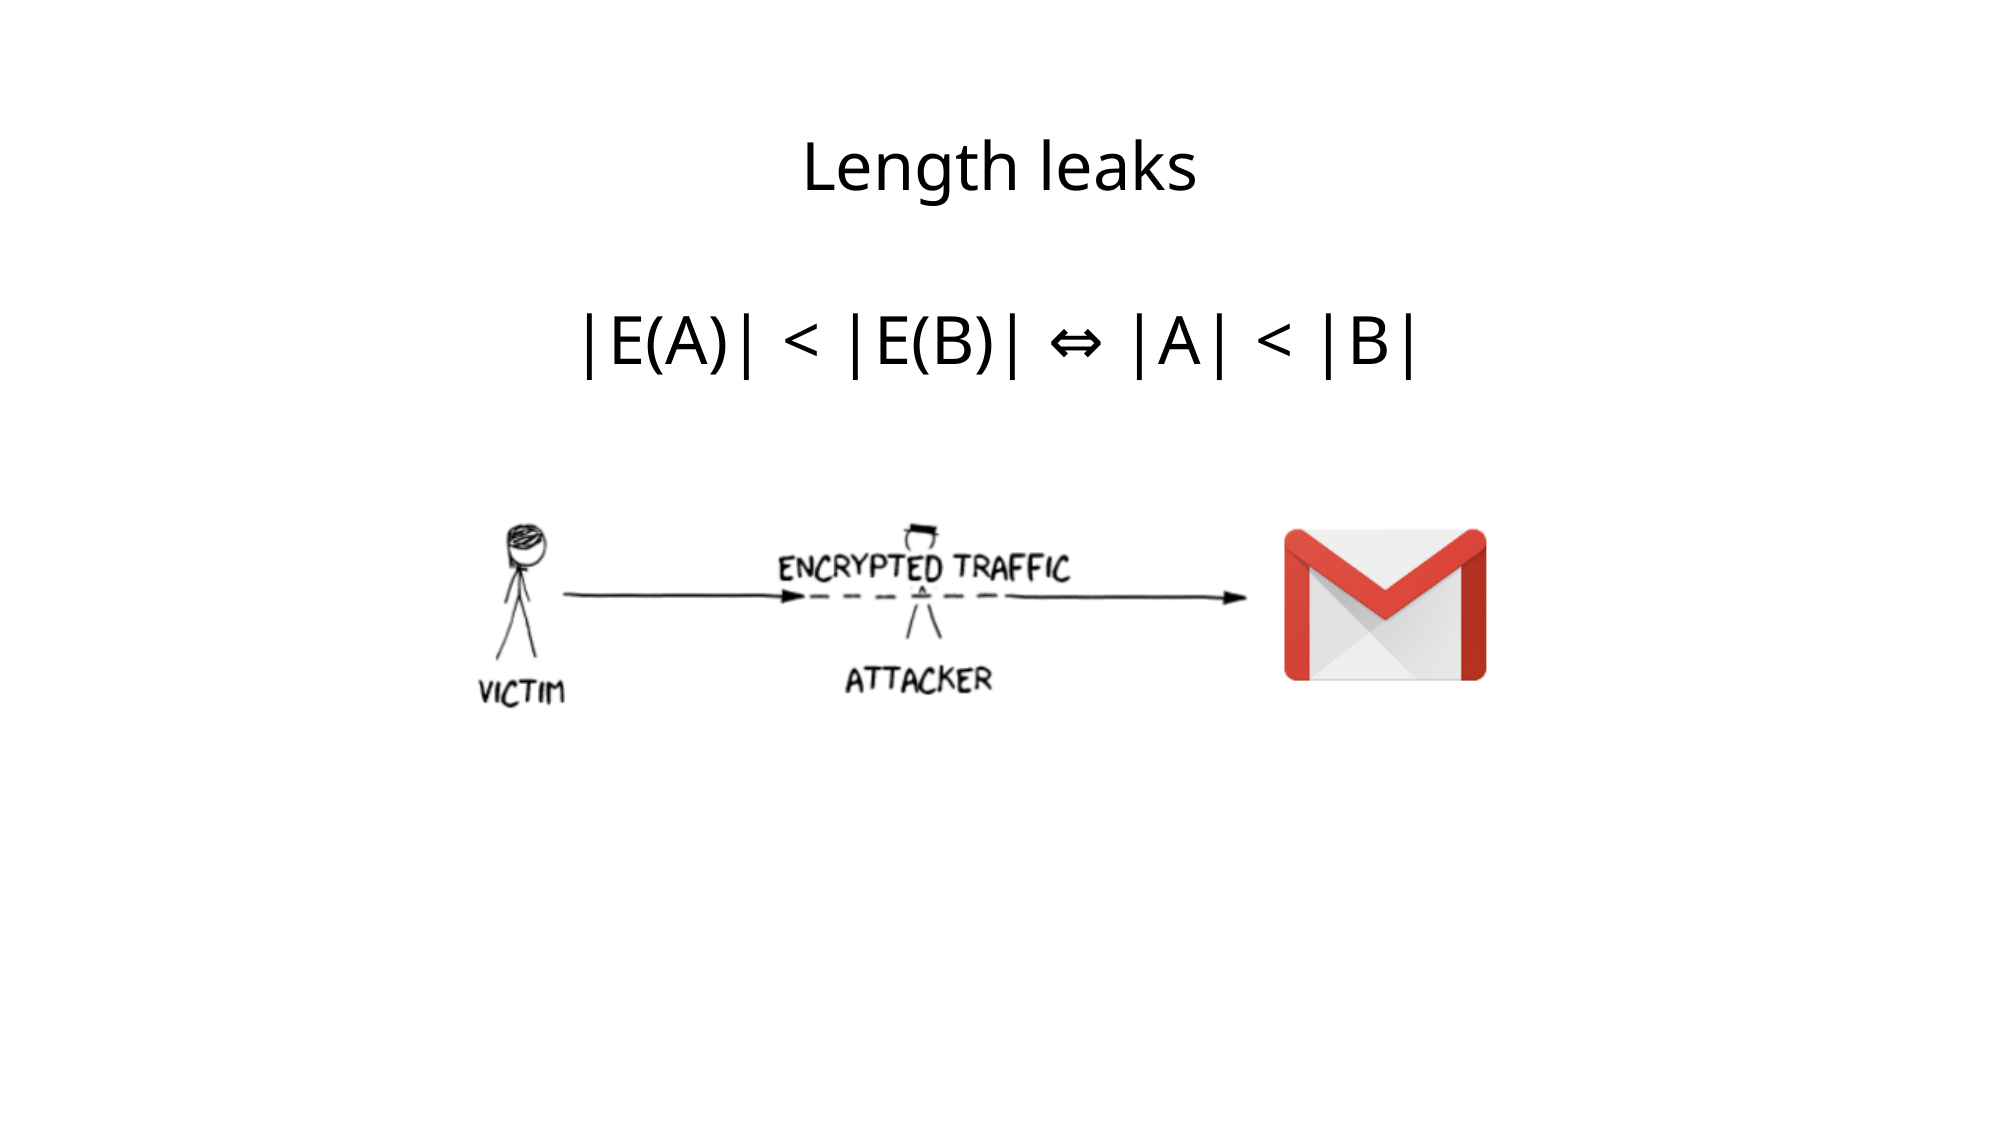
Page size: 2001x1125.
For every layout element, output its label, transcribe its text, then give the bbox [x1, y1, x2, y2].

title Length leaks [137, 59, 1863, 278]
picture [454, 476, 1546, 767]
list |E(A)| < |E(B)| ⇔ |A| < |B| [137, 299, 1863, 1014]
